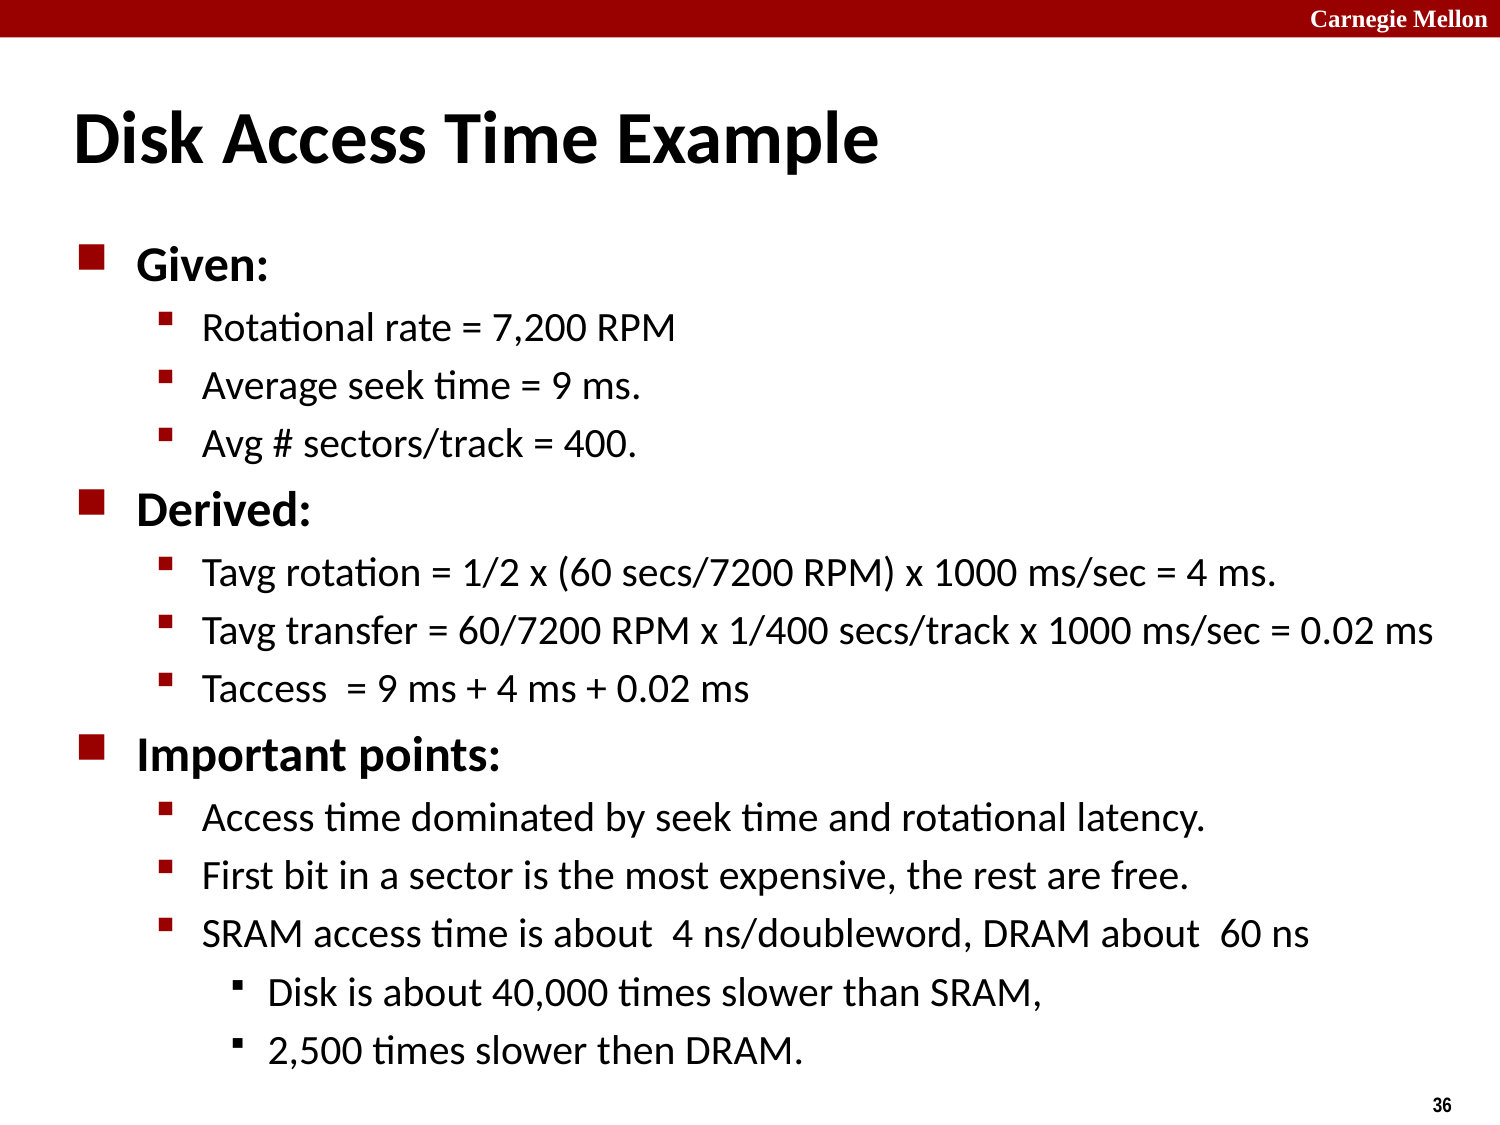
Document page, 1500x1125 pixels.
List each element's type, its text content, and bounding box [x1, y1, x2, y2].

title Disk Access Time Example [58, 71, 1305, 197]
list Given: Rotational rate = 7,200 RPM Average seek time = 9 ms. Avg # sectors/track = 400. Derived: Tavg rotation = 1/2 x (60 secs/7200 RPM) x 1000 ms/sec = 4 ms. Tavg transfer = 60/7200 RPM x 1/400 secs/track x 1000 ms/sec = 0.02 ms Taccess = 9 ms + 4 ms + 0.02 ms Important points: Access time dominated by seek time and rotational latency. First bit in a sector is the most expensive, the rest are free. SRAM access time is about 4 ns/doubleword, DRAM about 60 ns Disk is about 40,000 times slower than SRAM, 2,500 times slower then DRAM. [64, 223, 1500, 1040]
